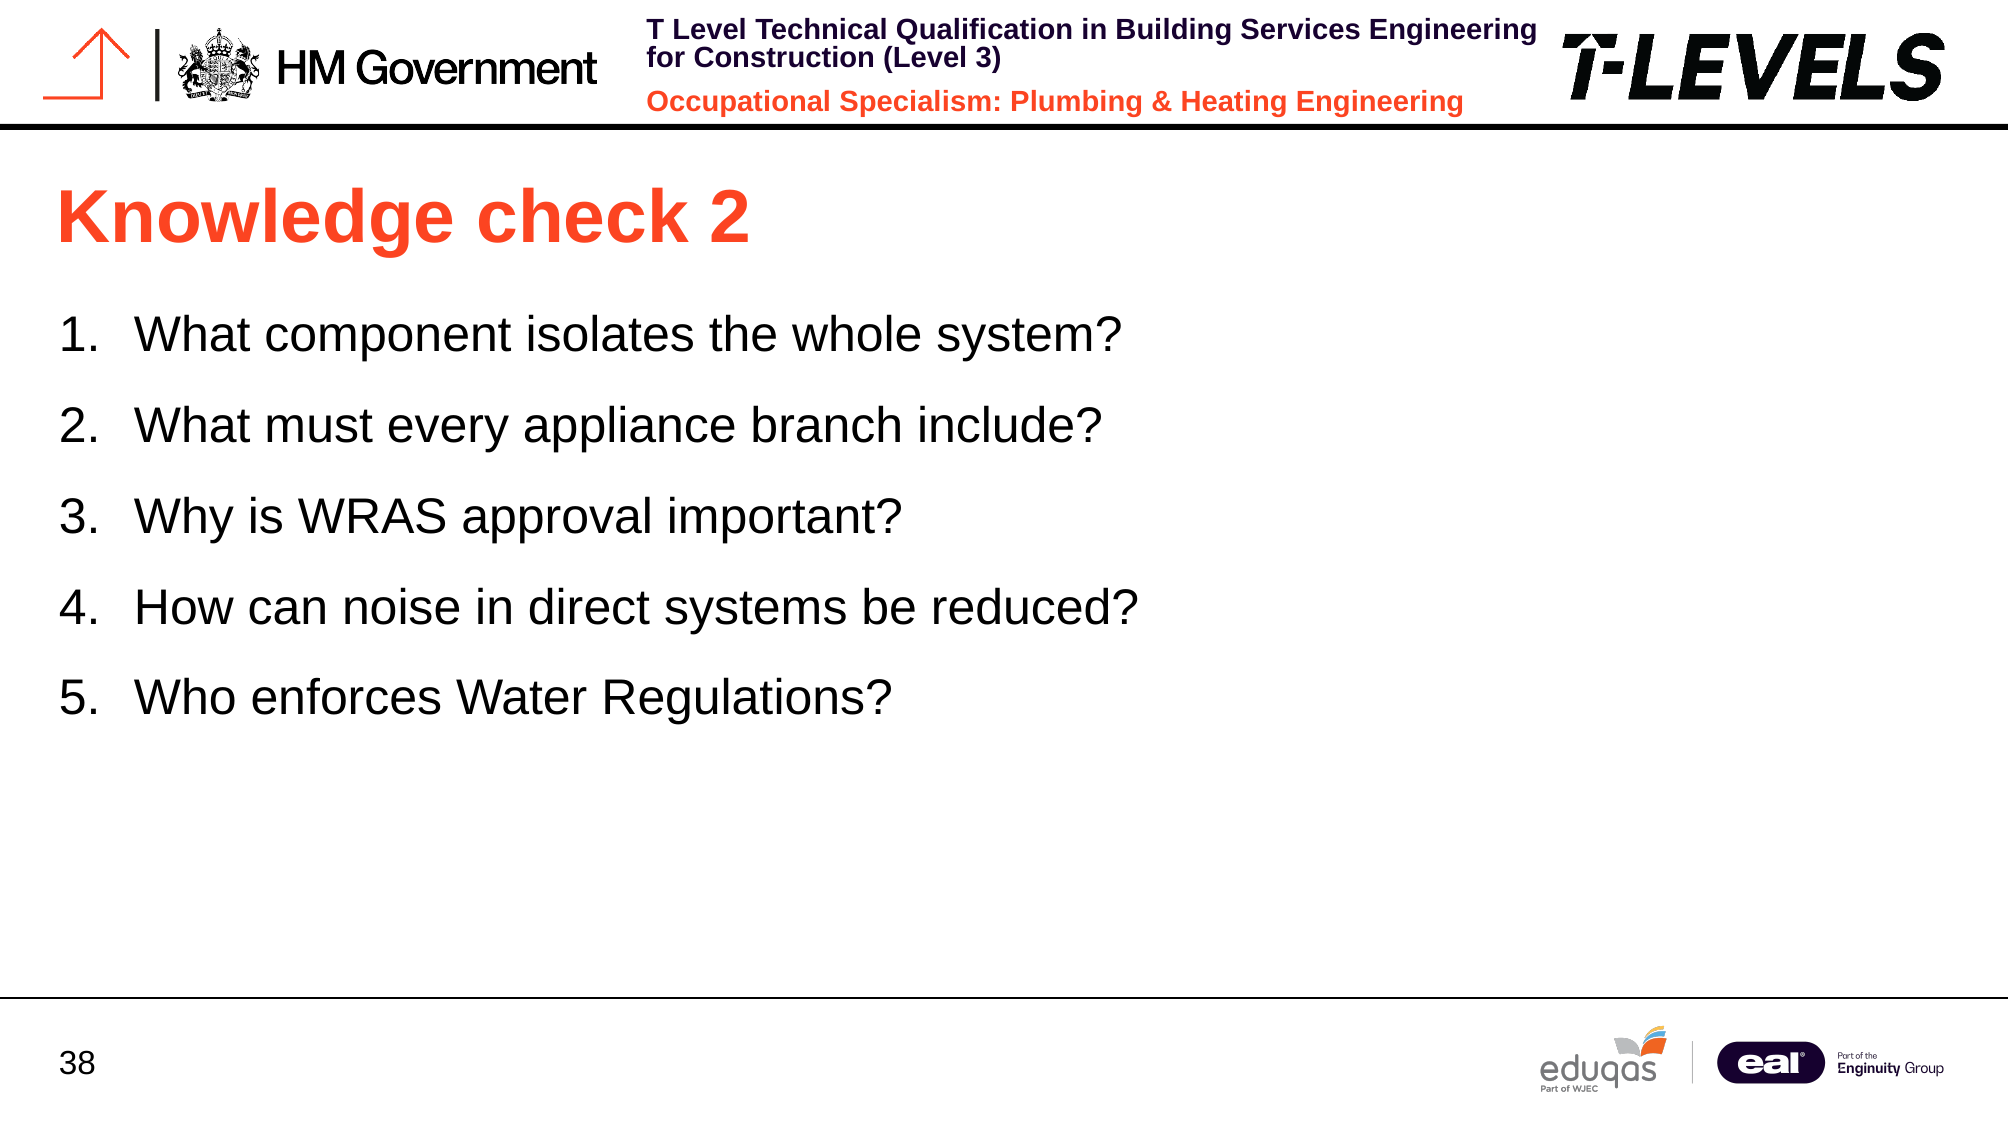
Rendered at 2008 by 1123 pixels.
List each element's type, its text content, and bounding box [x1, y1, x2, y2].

picture [1543, 25, 1964, 108]
list What component isolates the whole system? What must every appliance branch include? Why is WRAS approval important? How can noise in direct systems be reduced? Who enforces Water Regulations? [59, 295, 1949, 966]
picture [155, 28, 597, 102]
title Knowledge check 2 [41, 111, 1949, 314]
picture [38, 27, 136, 100]
picture [1535, 1021, 1949, 1097]
